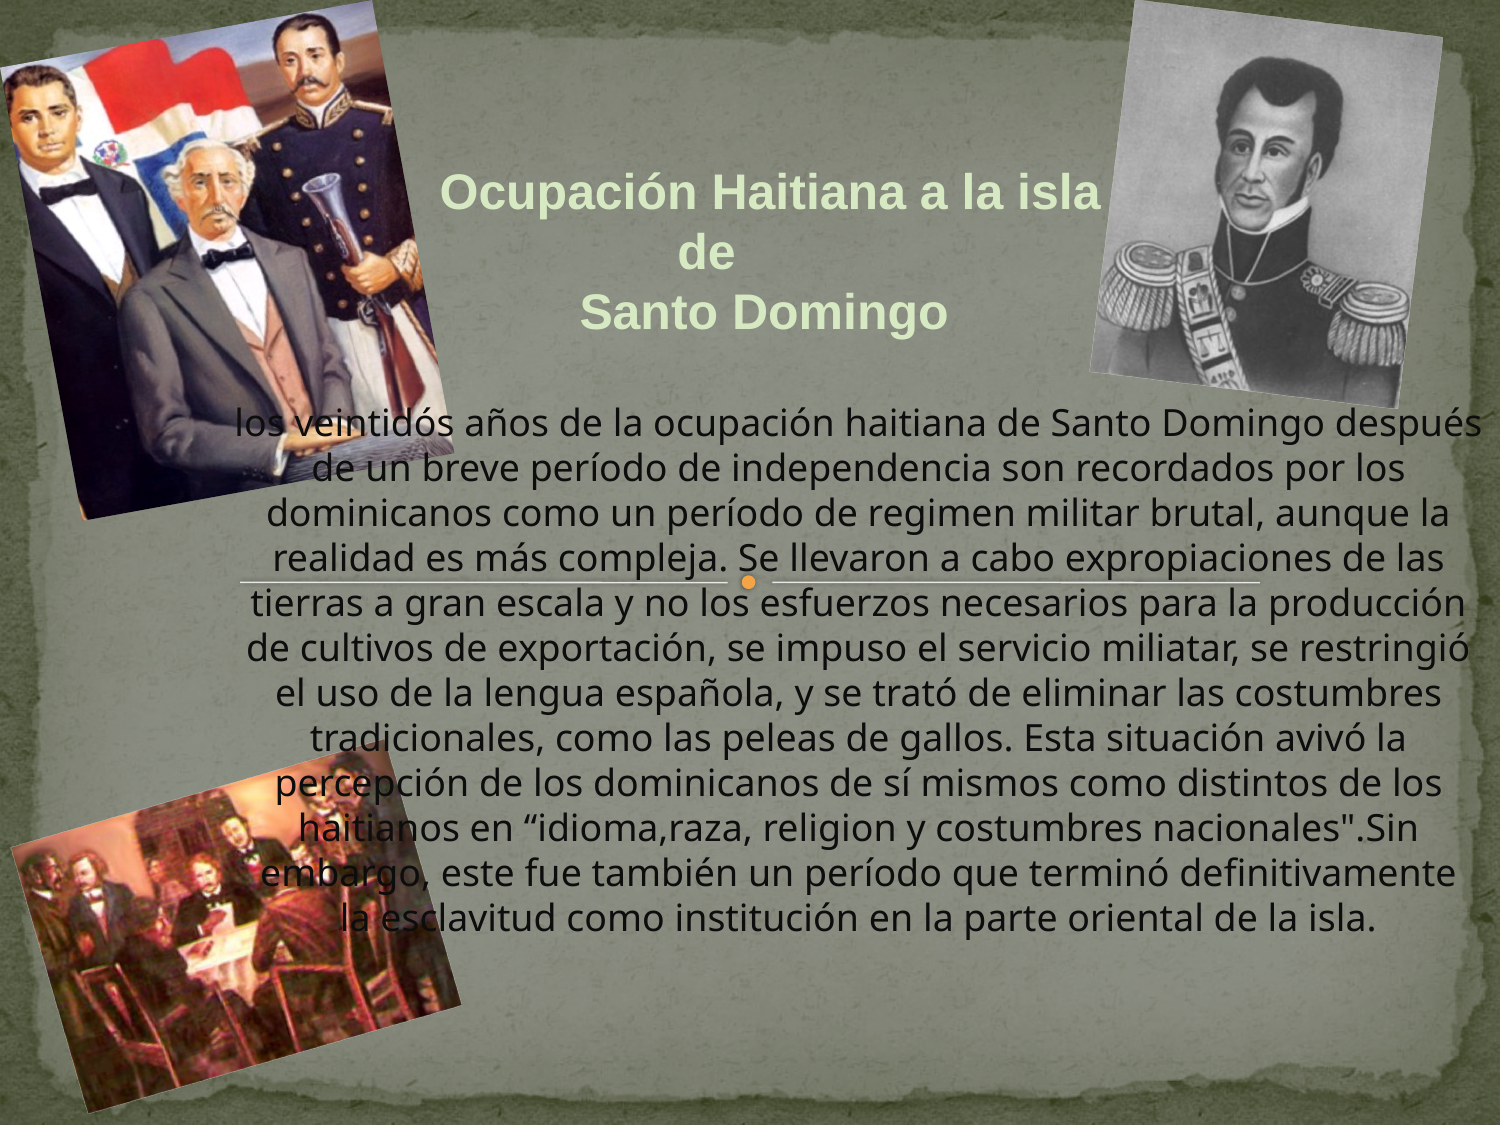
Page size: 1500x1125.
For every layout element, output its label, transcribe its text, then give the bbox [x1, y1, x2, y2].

picture [0, 0, 453, 521]
picture [1090, 0, 1442, 408]
text_box los veintidós años de la ocupación haitiana de Santo Domingo después de un breve período de independencia son recordados por los dominicanos como un período de regimen militar brutal, aunque la realidad es más compleja. Se llevaron a cabo expropiaciones de las tierras a gran escala y no los esfuerzos necesarios para la producción de cultivos de exportación, se impuso el servicio miliatar, se restringió el uso de la lengua española, y se trató de eliminar las costumbres tradicionales, como las peleas de gallos. Esta situación avivó la percepción de los dominicanos de sí mismos como distintos de los haitianos en “idioma,raza, religion y costumbres nacionales".Sin embargo, este fue también un período que terminó definitivamente la esclavitud como institución en la parte oriental de la isla. [217, 445, 1500, 892]
picture [12, 788, 461, 1113]
text_box Ocupación Haitiana a la isla de Santo Domingo [426, 152, 1100, 348]
